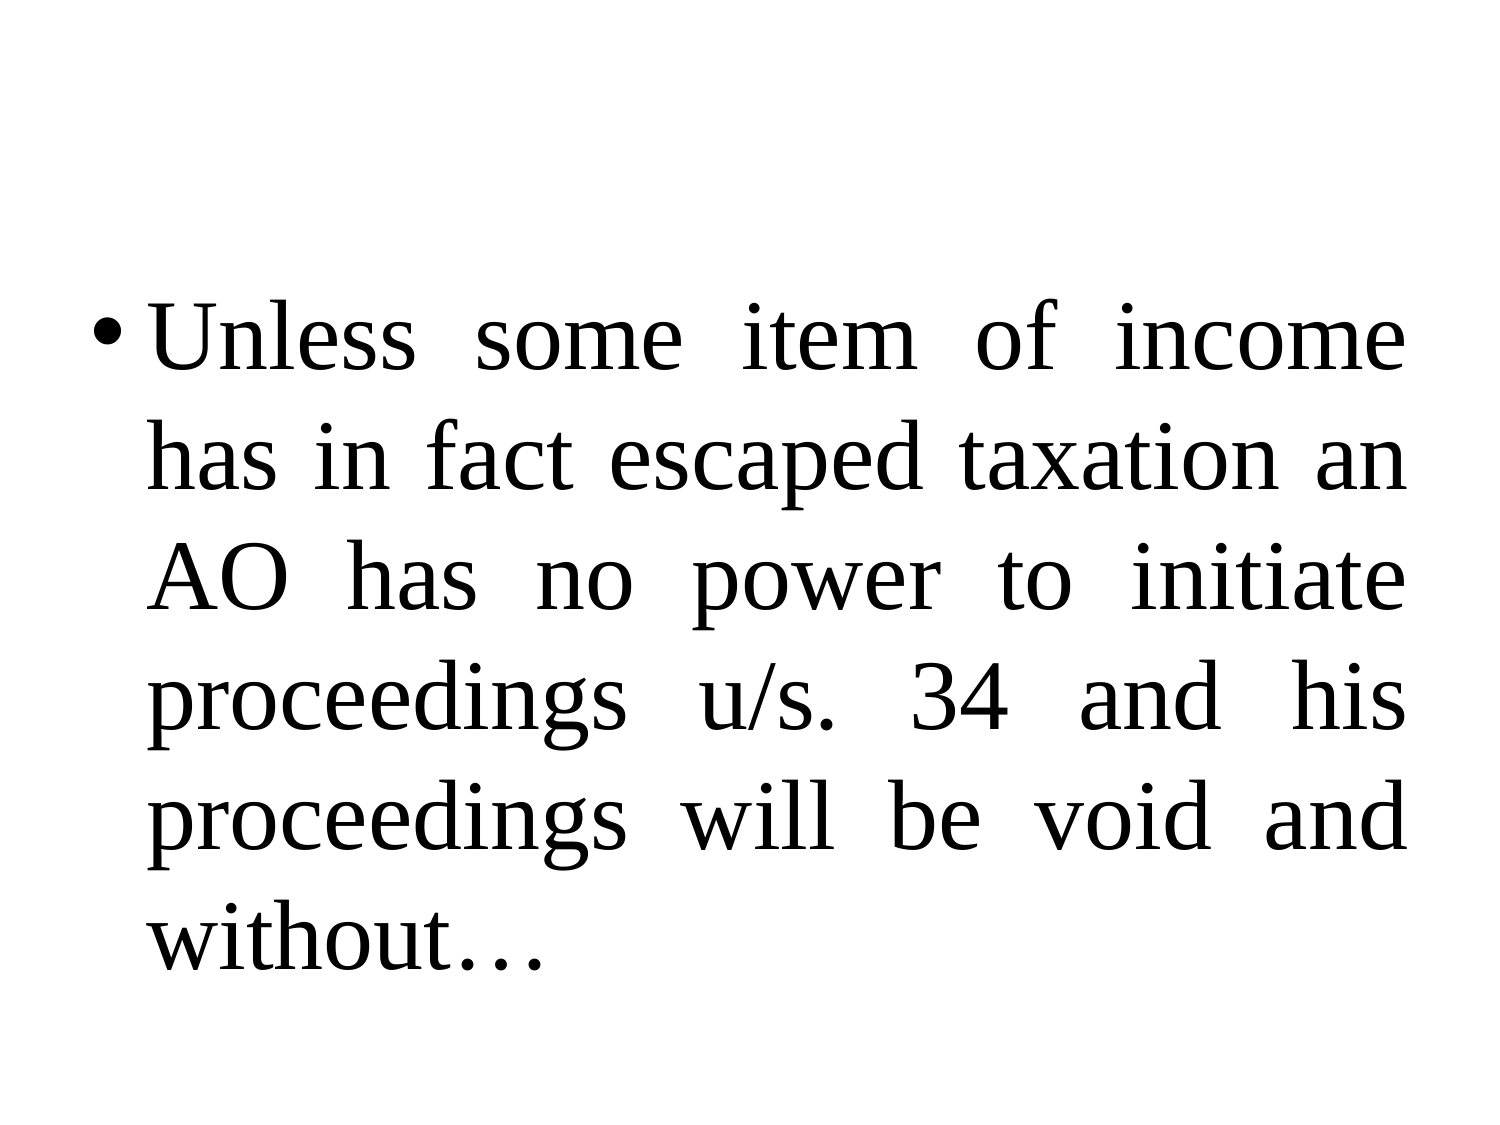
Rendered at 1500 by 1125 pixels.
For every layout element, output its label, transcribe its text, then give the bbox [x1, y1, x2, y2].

list Unless some item of income has in fact escaped taxation an AO has no power to initiate proceedings u/s. 34 and his proceedings will be void and without… [75, 262, 1425, 1005]
